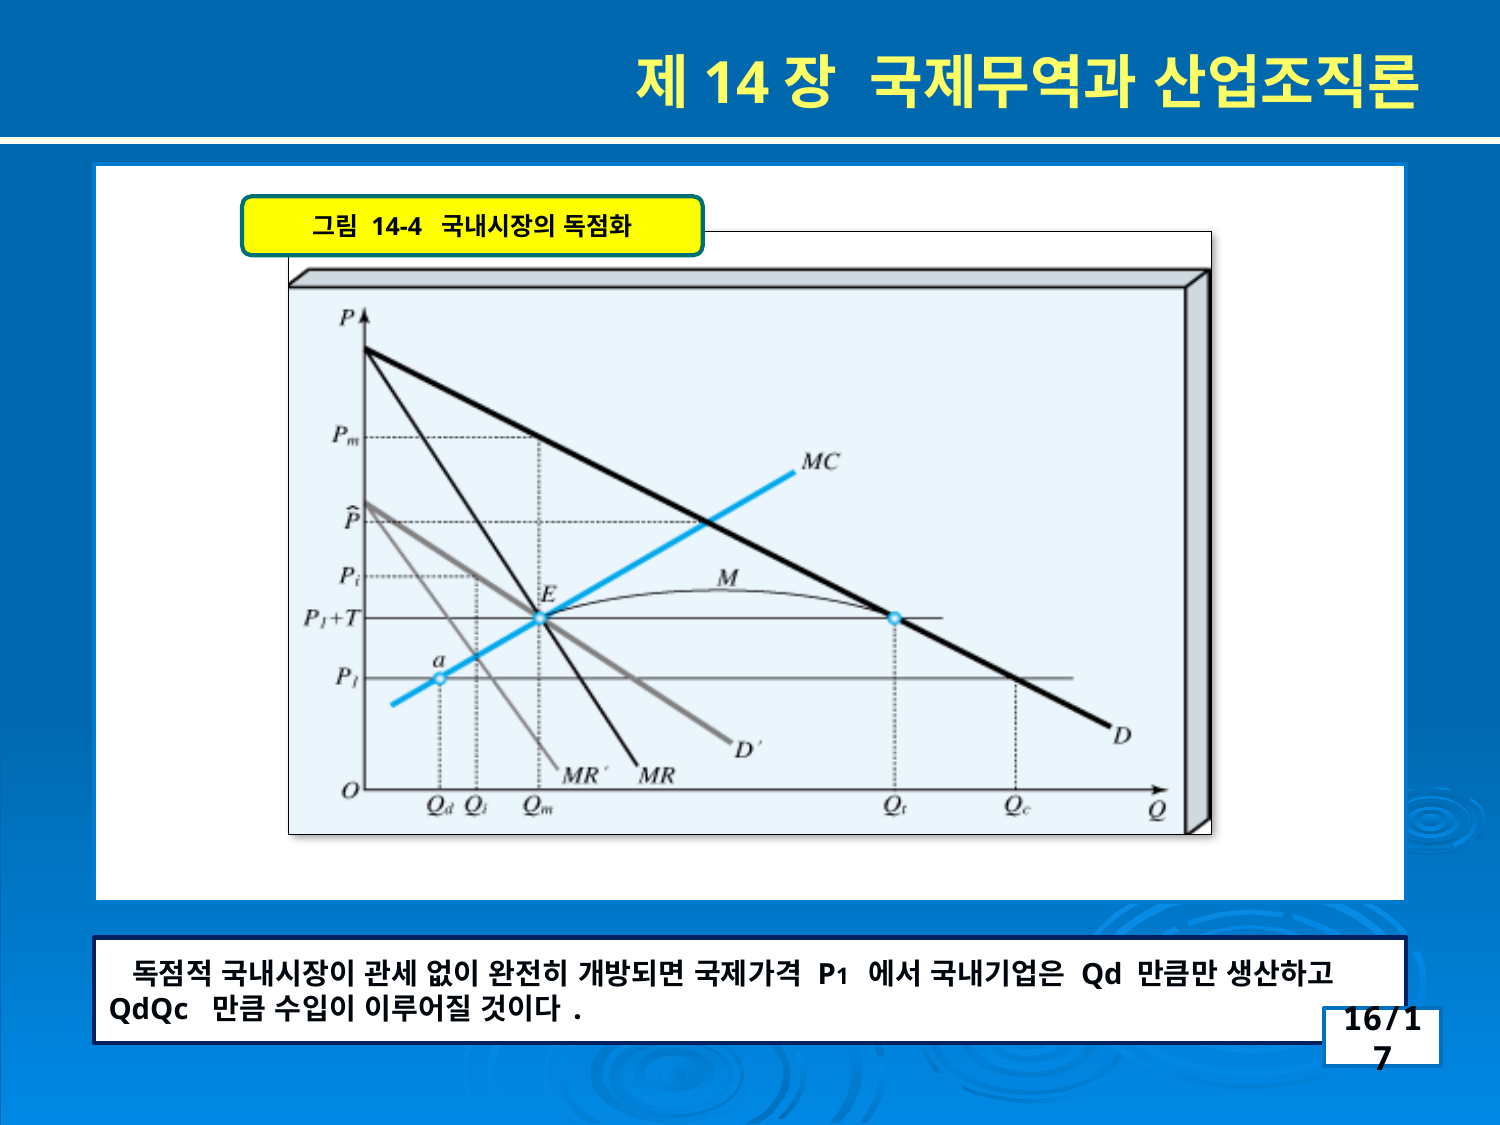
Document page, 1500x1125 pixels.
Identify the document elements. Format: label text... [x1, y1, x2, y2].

text_box 독점적 국내시장이 관세 없이 완전히 개방되면 국제가격 P1 에서 국내기업은 Qd 만큼만 생산하고 QdQc 만큼 수입이 이루어질 것이다. [92, 935, 1408, 1045]
text_box 그림 14-4 국내시장의 독점화 [239, 194, 705, 258]
text_box [92, 162, 1408, 904]
text_box 16/17 [1322, 1006, 1443, 1068]
text_box 제14장 국제무역과 산업조직론 [621, 37, 1477, 123]
picture [288, 231, 1211, 835]
text_box [0, 137, 1500, 144]
